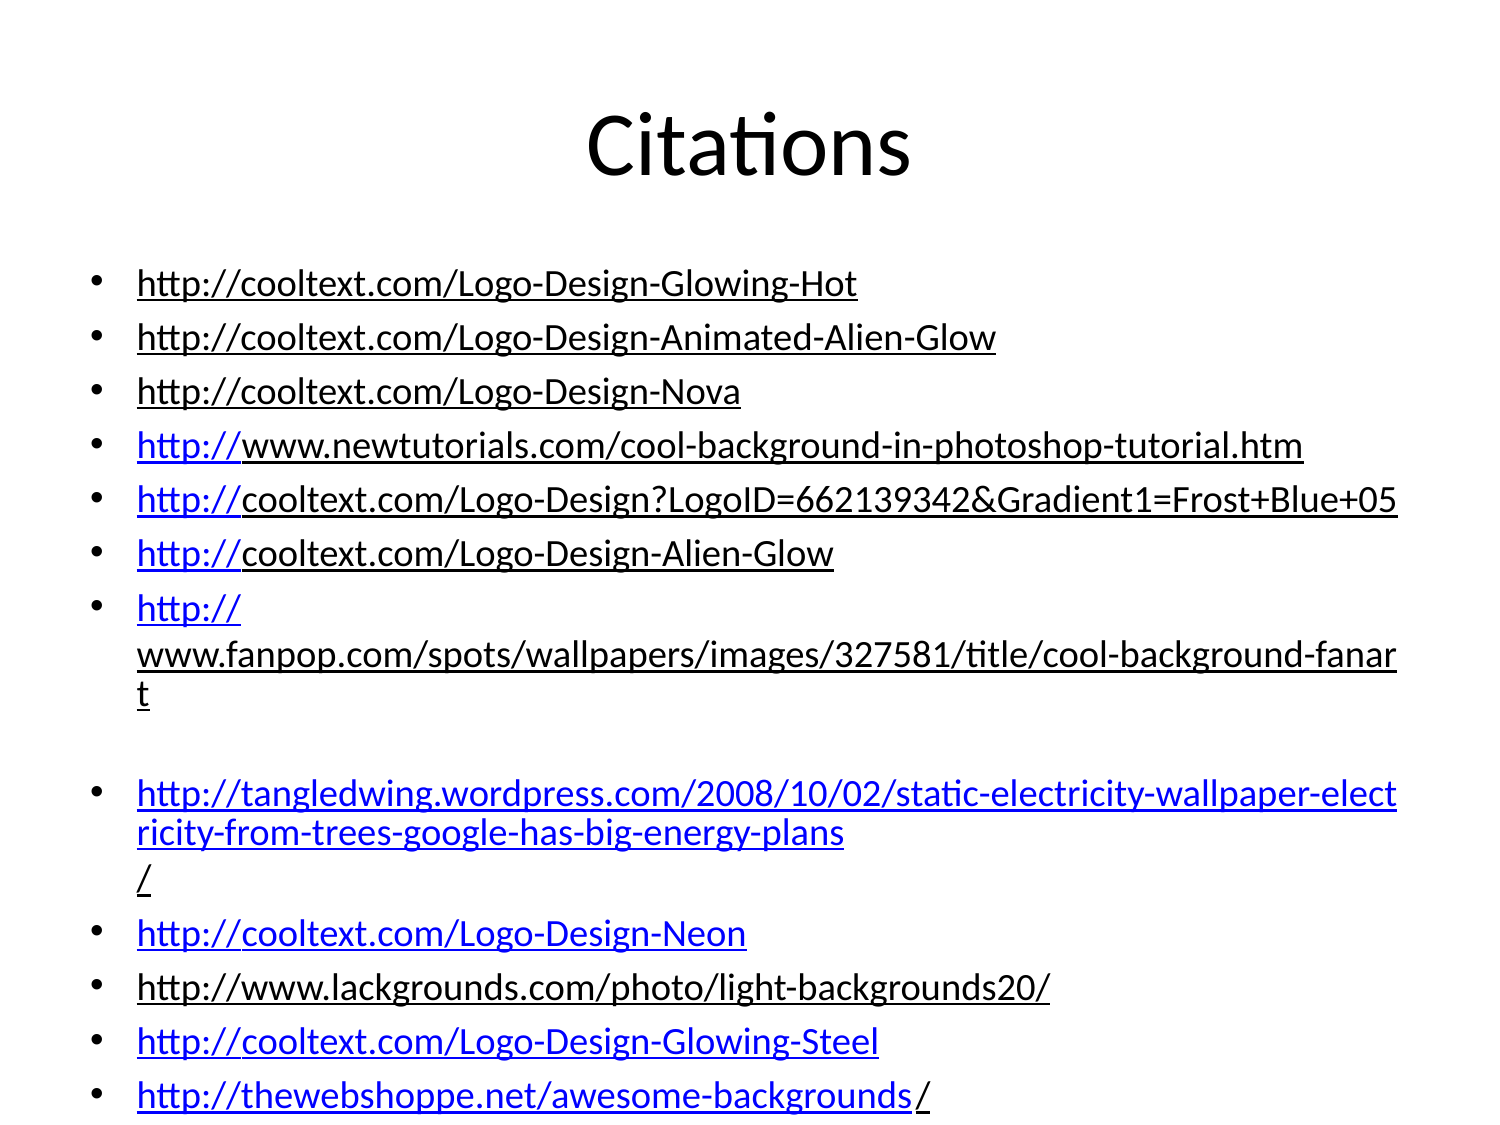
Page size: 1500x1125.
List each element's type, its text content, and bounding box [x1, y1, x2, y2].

title Citations [75, 45, 1425, 233]
list http://cooltext.com/Logo-Design-Glowing-Hot http://cooltext.com/Logo-Design-Animated-Alien-Glow http://cooltext.com/Logo-Design-Nova http://www.newtutorials.com/cool-background-in-photoshop-tutorial.htm http://cooltext.com/Logo-Design?LogoID=662139342&Gradient1=Frost+Blue+05 http://cooltext.com/Logo-Design-Alien-Glow http://www.fanpop.com/spots/wallpapers/images/327581/title/cool-background-fanart http://tangledwing.wordpress.com/2008/10/02/static-electricity-wallpaper-electricity-from-trees-google-has-big-energy-plans/ http://cooltext.com/Logo-Design-Neon http://www.lackgrounds.com/photo/light-backgrounds20/ http://cooltext.com/Logo-Design-Glowing-Steel http://thewebshoppe.net/awesome-backgrounds/ [75, 249, 1425, 1100]
